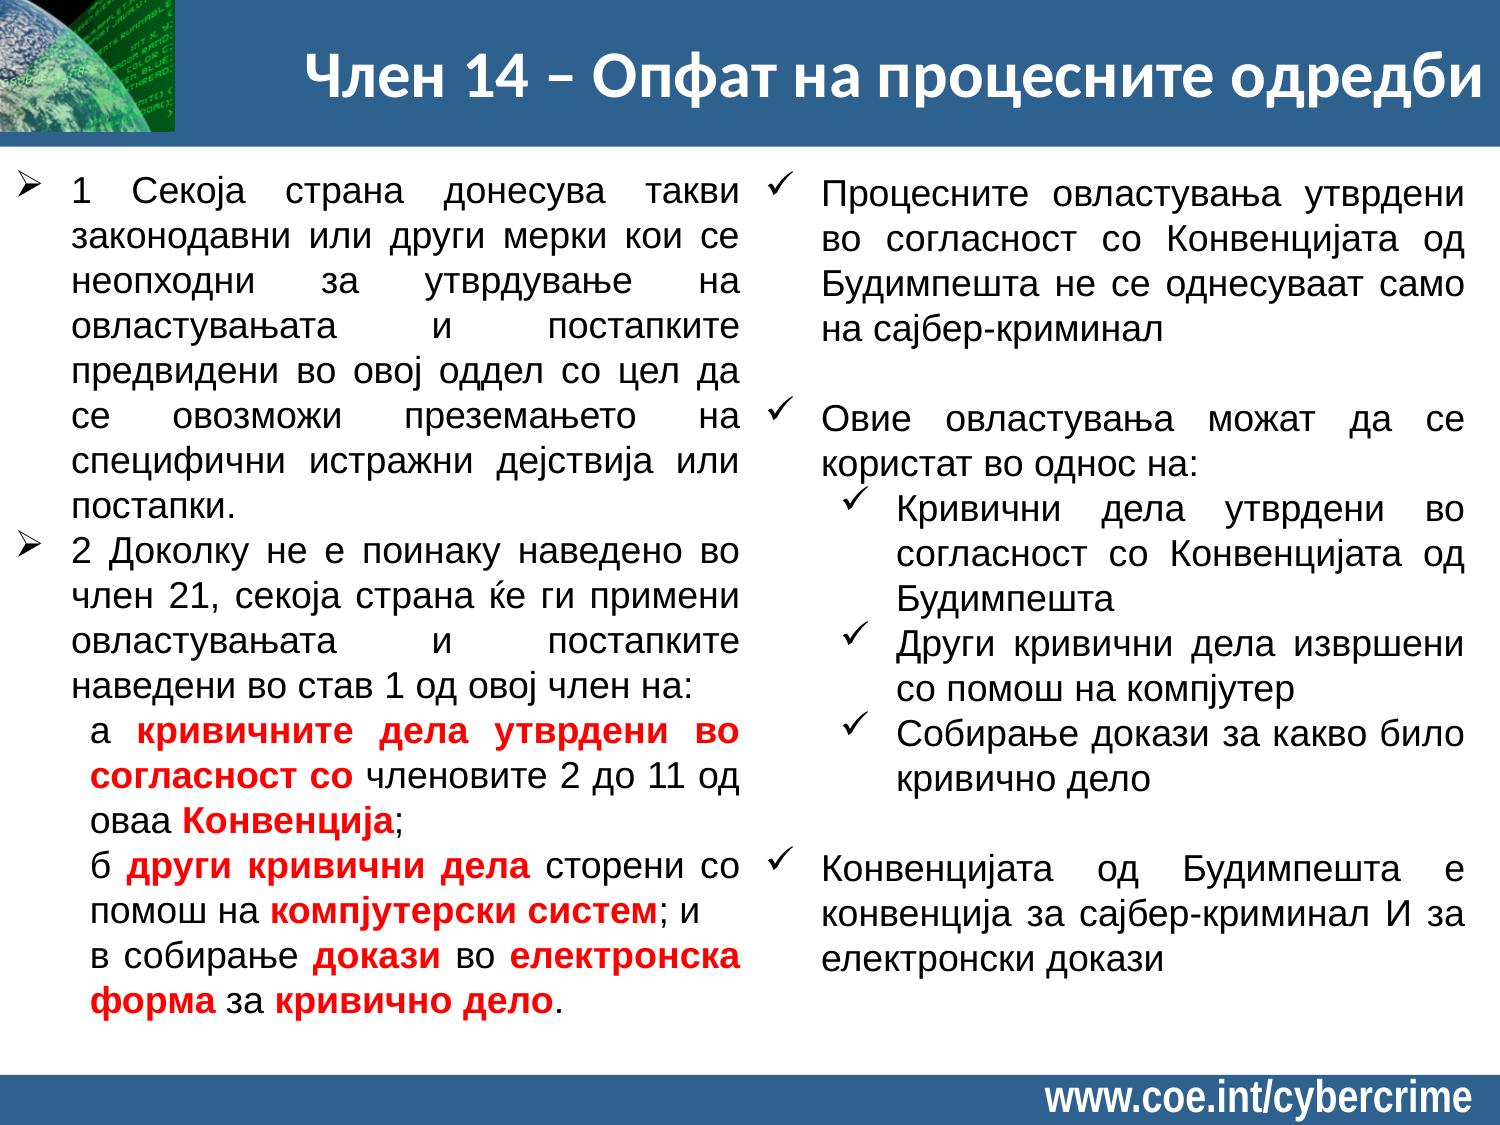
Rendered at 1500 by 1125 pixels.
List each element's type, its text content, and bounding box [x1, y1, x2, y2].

text_box 1 Секоја страна донесува такви законодавни или други мерки кои се неопходни за утврдување на овластувањата и постапките предвидени во овој оддел со цел да се овозможи преземањето на специфични истражни дејствија или постапки. 2 Доколку не е поинаку наведено во член 21, секоја страна ќе ги примени овластувањата и постапките наведени во став 1 од овој член на: а кривичните дела утврдени во согласност со членовите 2 до 11 од оваа Конвенција; б други кривични дела сторени со помош на компјутерски систем; и в собирање докази во електронска форма за кривично дело. [0, 158, 755, 1028]
text_box [0, 1073, 1030, 1125]
text_box Процесните овластувања утврдени во согласност со Конвенцијата од Будимпешта не се однесуваат само на сајбер-криминал Овие овластувања можат да се користат во однос на: Кривични дела утврдени во согласност со Конвенцијата од Будимпешта Други кривични дела извршени со помош на компјутер Собирање докази за какво било кривично дело Конвенцијата од Будимпешта е конвенција за сајбер-криминал И за електронски докази [749, 161, 1480, 987]
text_box www.coe.int/cybercrime [1030, 1059, 1500, 1125]
picture [0, 0, 175, 132]
text_box Член 14 – Опфат на процесните одредби [0, 0, 1500, 149]
